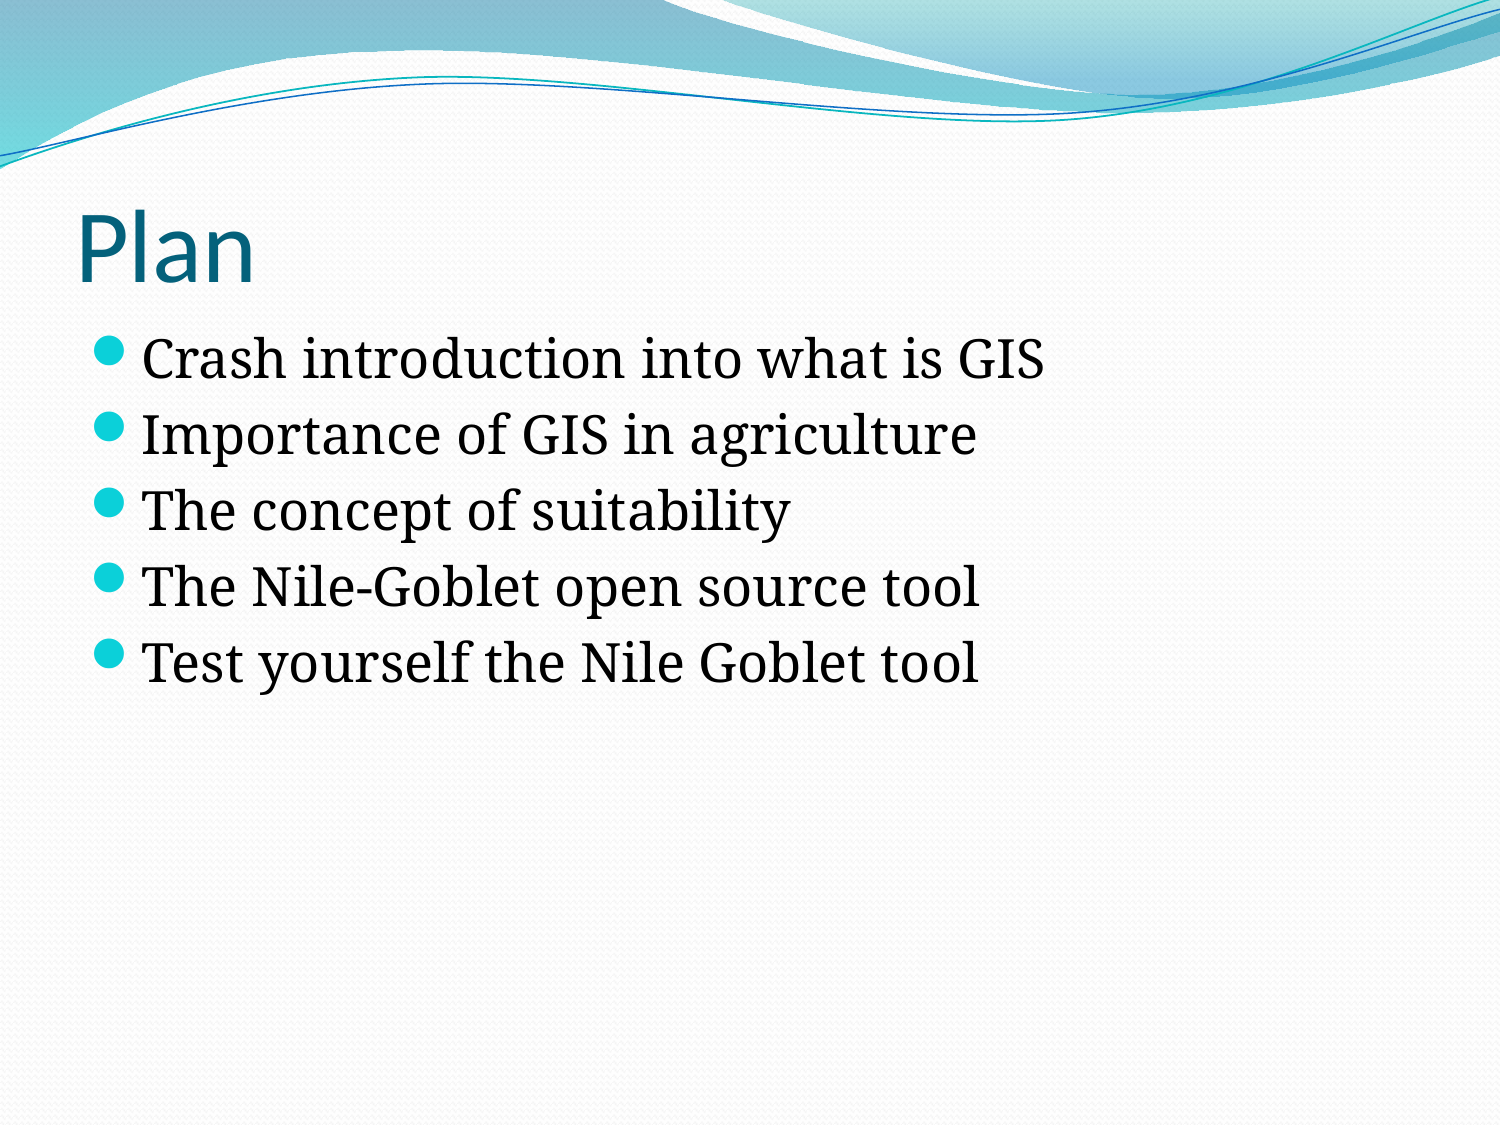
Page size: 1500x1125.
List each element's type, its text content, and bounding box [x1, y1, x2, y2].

title Plan [75, 115, 1425, 303]
list Crash introduction into what is GIS Importance of GIS in agriculture The concept of suitability The Nile-Goblet open source tool Test yourself the Nile Goblet tool [75, 317, 1425, 1038]
